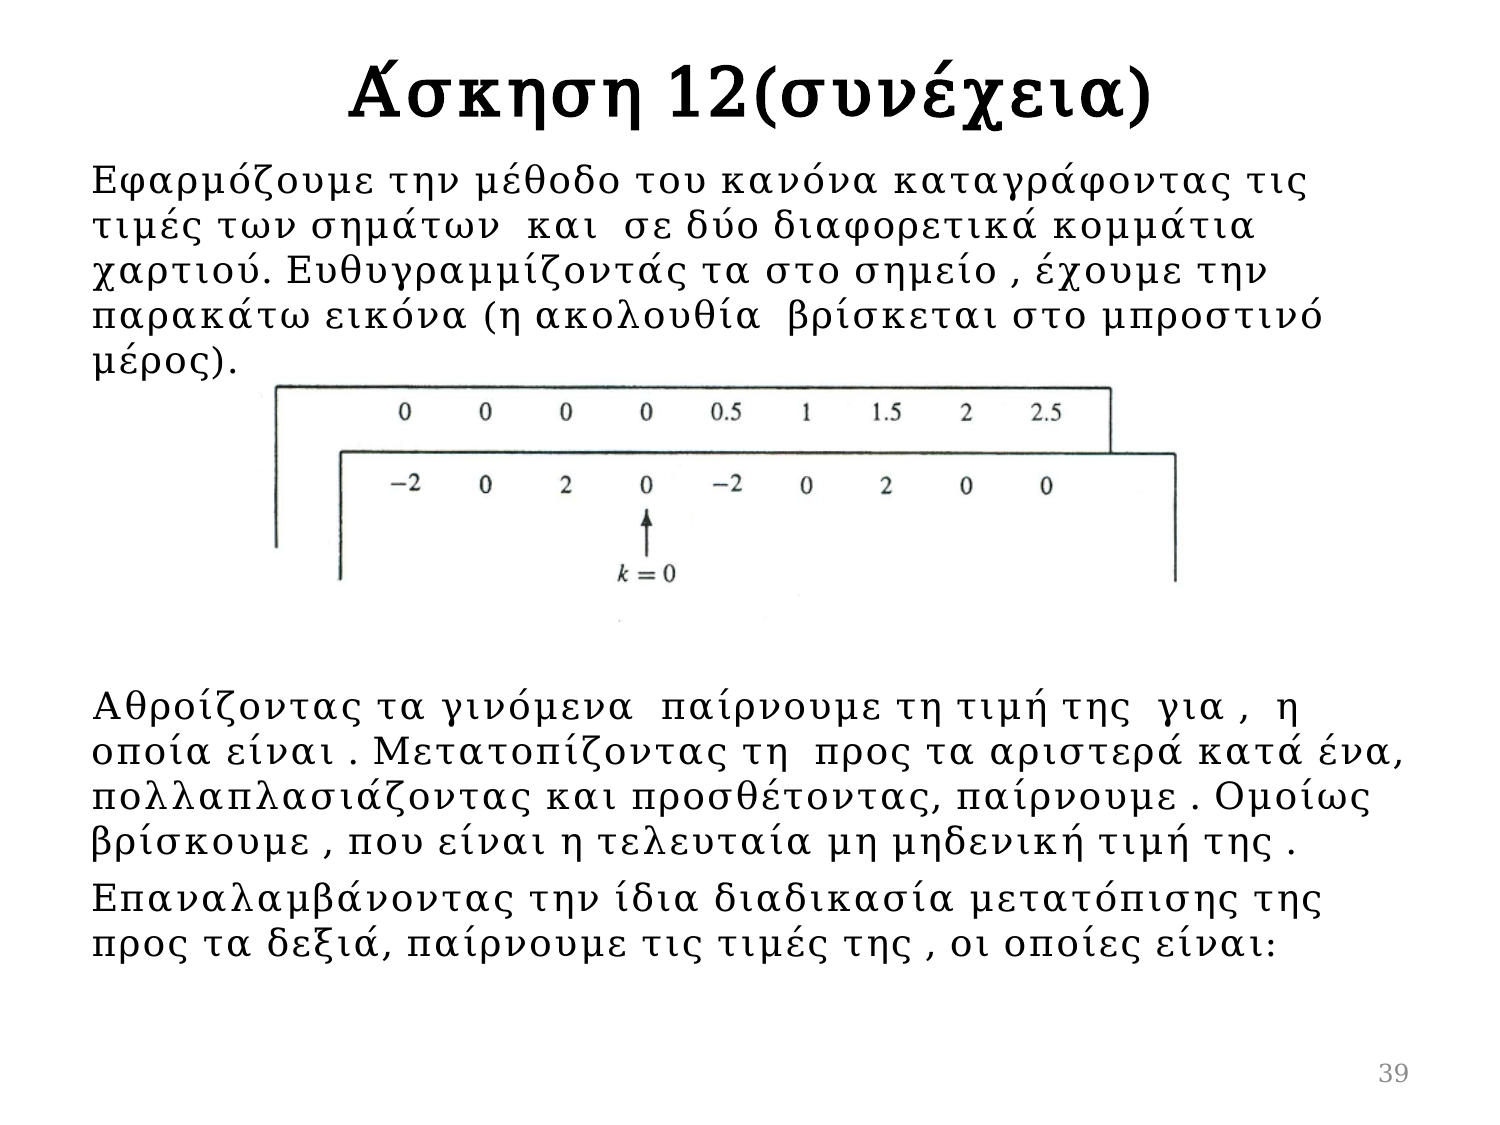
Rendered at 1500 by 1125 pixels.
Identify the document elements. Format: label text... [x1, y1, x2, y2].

title Άσκηση 12(συνέχεια) [75, 19, 1425, 159]
picture [243, 358, 1211, 622]
slide_number 39 [1222, 1042, 1425, 1103]
